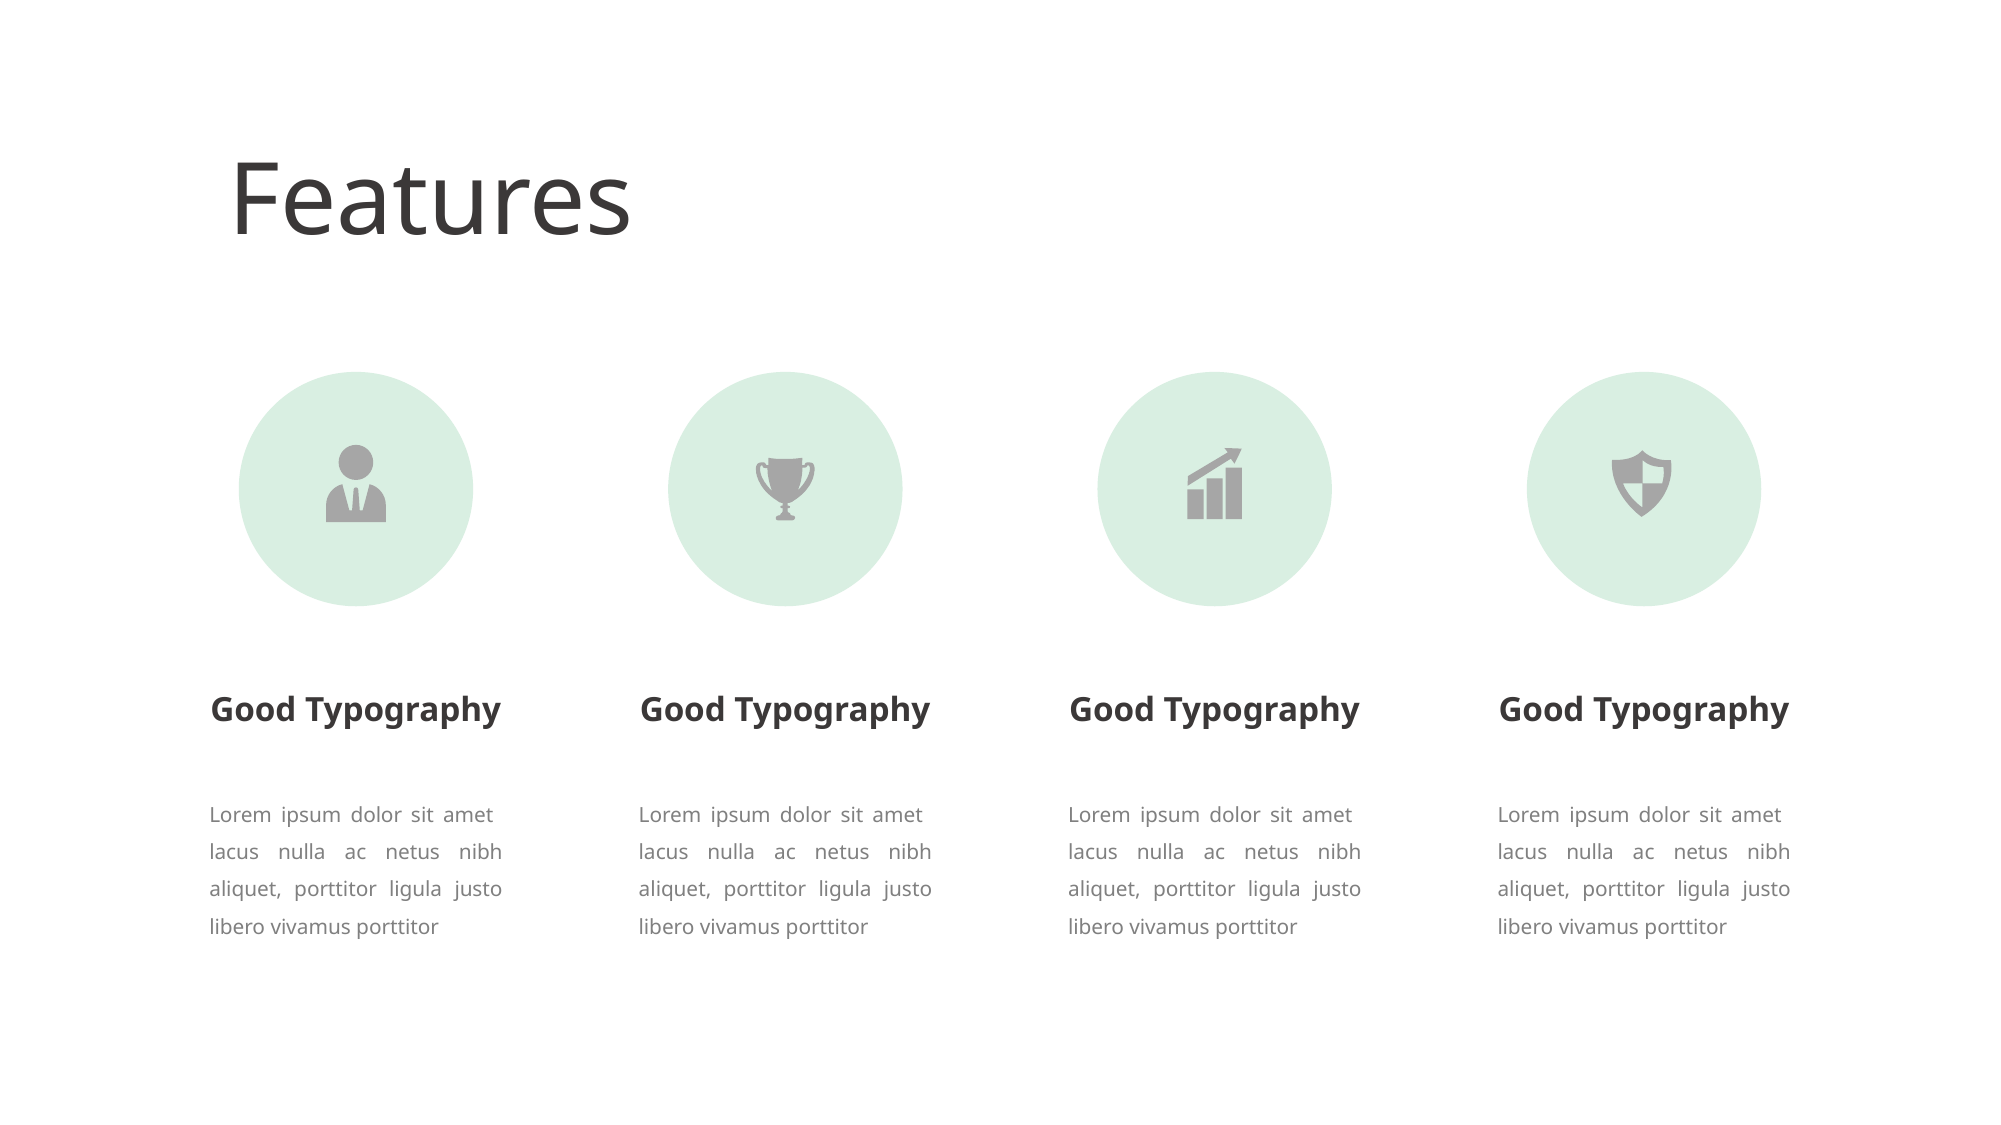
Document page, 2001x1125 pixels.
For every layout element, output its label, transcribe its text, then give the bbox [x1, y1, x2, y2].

text_box [338, 444, 374, 480]
text_box Good Typography [1483, 681, 1805, 736]
text_box Good Typography [1054, 681, 1375, 736]
text_box Lorem ipsum dolor sit amet lacus nulla ac netus nibh aliquet, porttitor ligula justo libero vivamus porttitor [1482, 781, 1806, 946]
text_box [1225, 467, 1242, 520]
text_box Lorem ipsum dolor sit amet lacus nulla ac netus nibh aliquet, porttitor ligula justo libero vivamus porttitor [194, 781, 518, 946]
text_box Good Typography [624, 681, 946, 736]
text_box [1187, 489, 1204, 520]
text_box Good Typography [195, 681, 517, 736]
text_box [1096, 370, 1333, 608]
text_box [237, 370, 475, 608]
text_box [667, 370, 904, 608]
text_box Features [213, 126, 650, 262]
text_box [1187, 447, 1242, 486]
text_box Lorem ipsum dolor sit amet lacus nulla ac netus nibh aliquet, porttitor ligula justo libero vivamus porttitor [623, 781, 947, 946]
text_box [1525, 370, 1763, 608]
text_box [1611, 450, 1672, 517]
text_box [326, 484, 386, 523]
text_box Lorem ipsum dolor sit amet lacus nulla ac netus nibh aliquet, porttitor ligula justo libero vivamus porttitor [1053, 781, 1376, 946]
text_box [1206, 478, 1223, 520]
text_box [755, 457, 815, 521]
